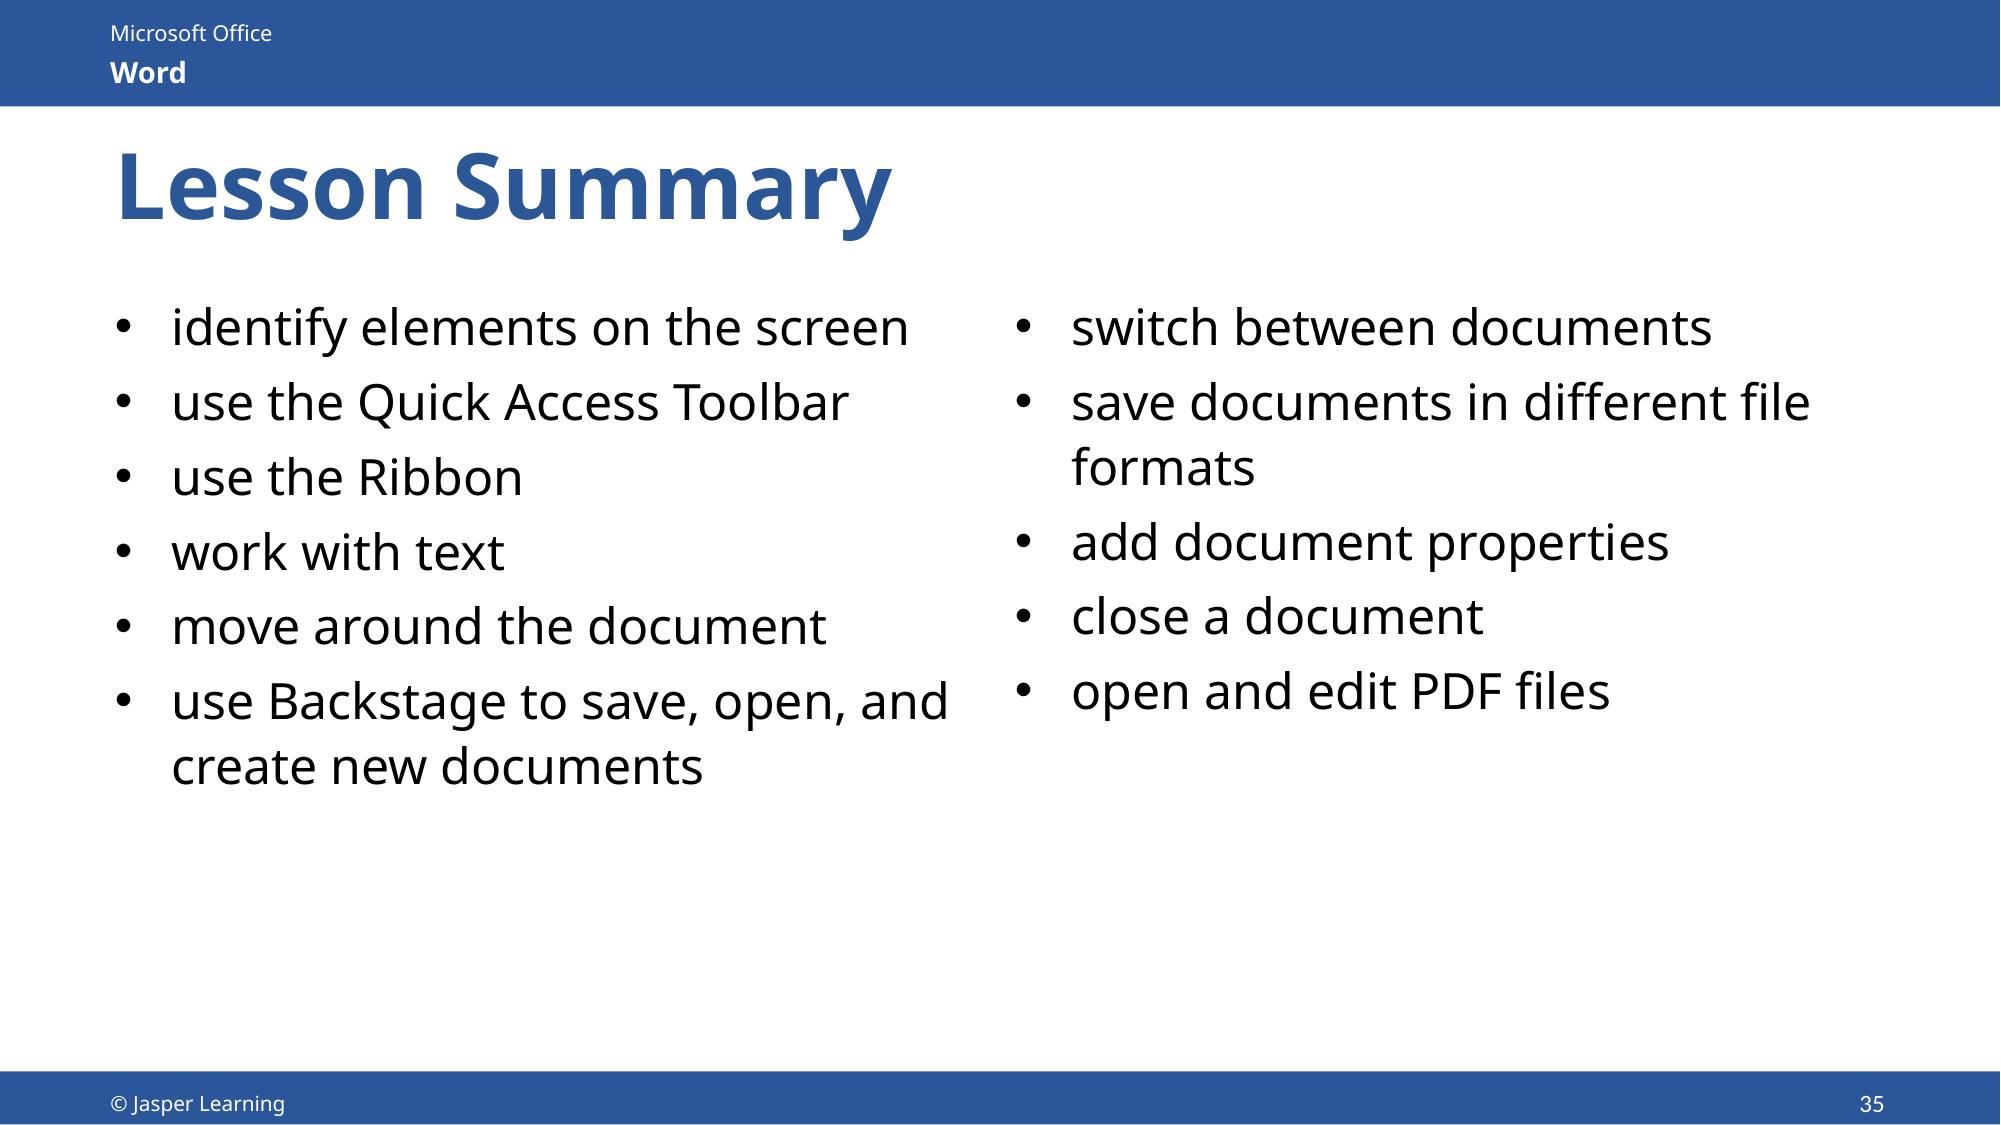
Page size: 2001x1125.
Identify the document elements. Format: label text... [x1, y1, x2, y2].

footer © Jasper Learning [95, 1073, 729, 1125]
title Lesson Summary [99, 118, 1866, 248]
list identify elements on the screen use the Quick Access Toolbar use the Ribbon work with text move around the document use Backstage to save, open, and create new documents switch between documents save documents in different file formats add document properties close a document open and edit PDF files [99, 283, 1900, 1026]
slide_number 35 [1433, 1073, 1900, 1125]
